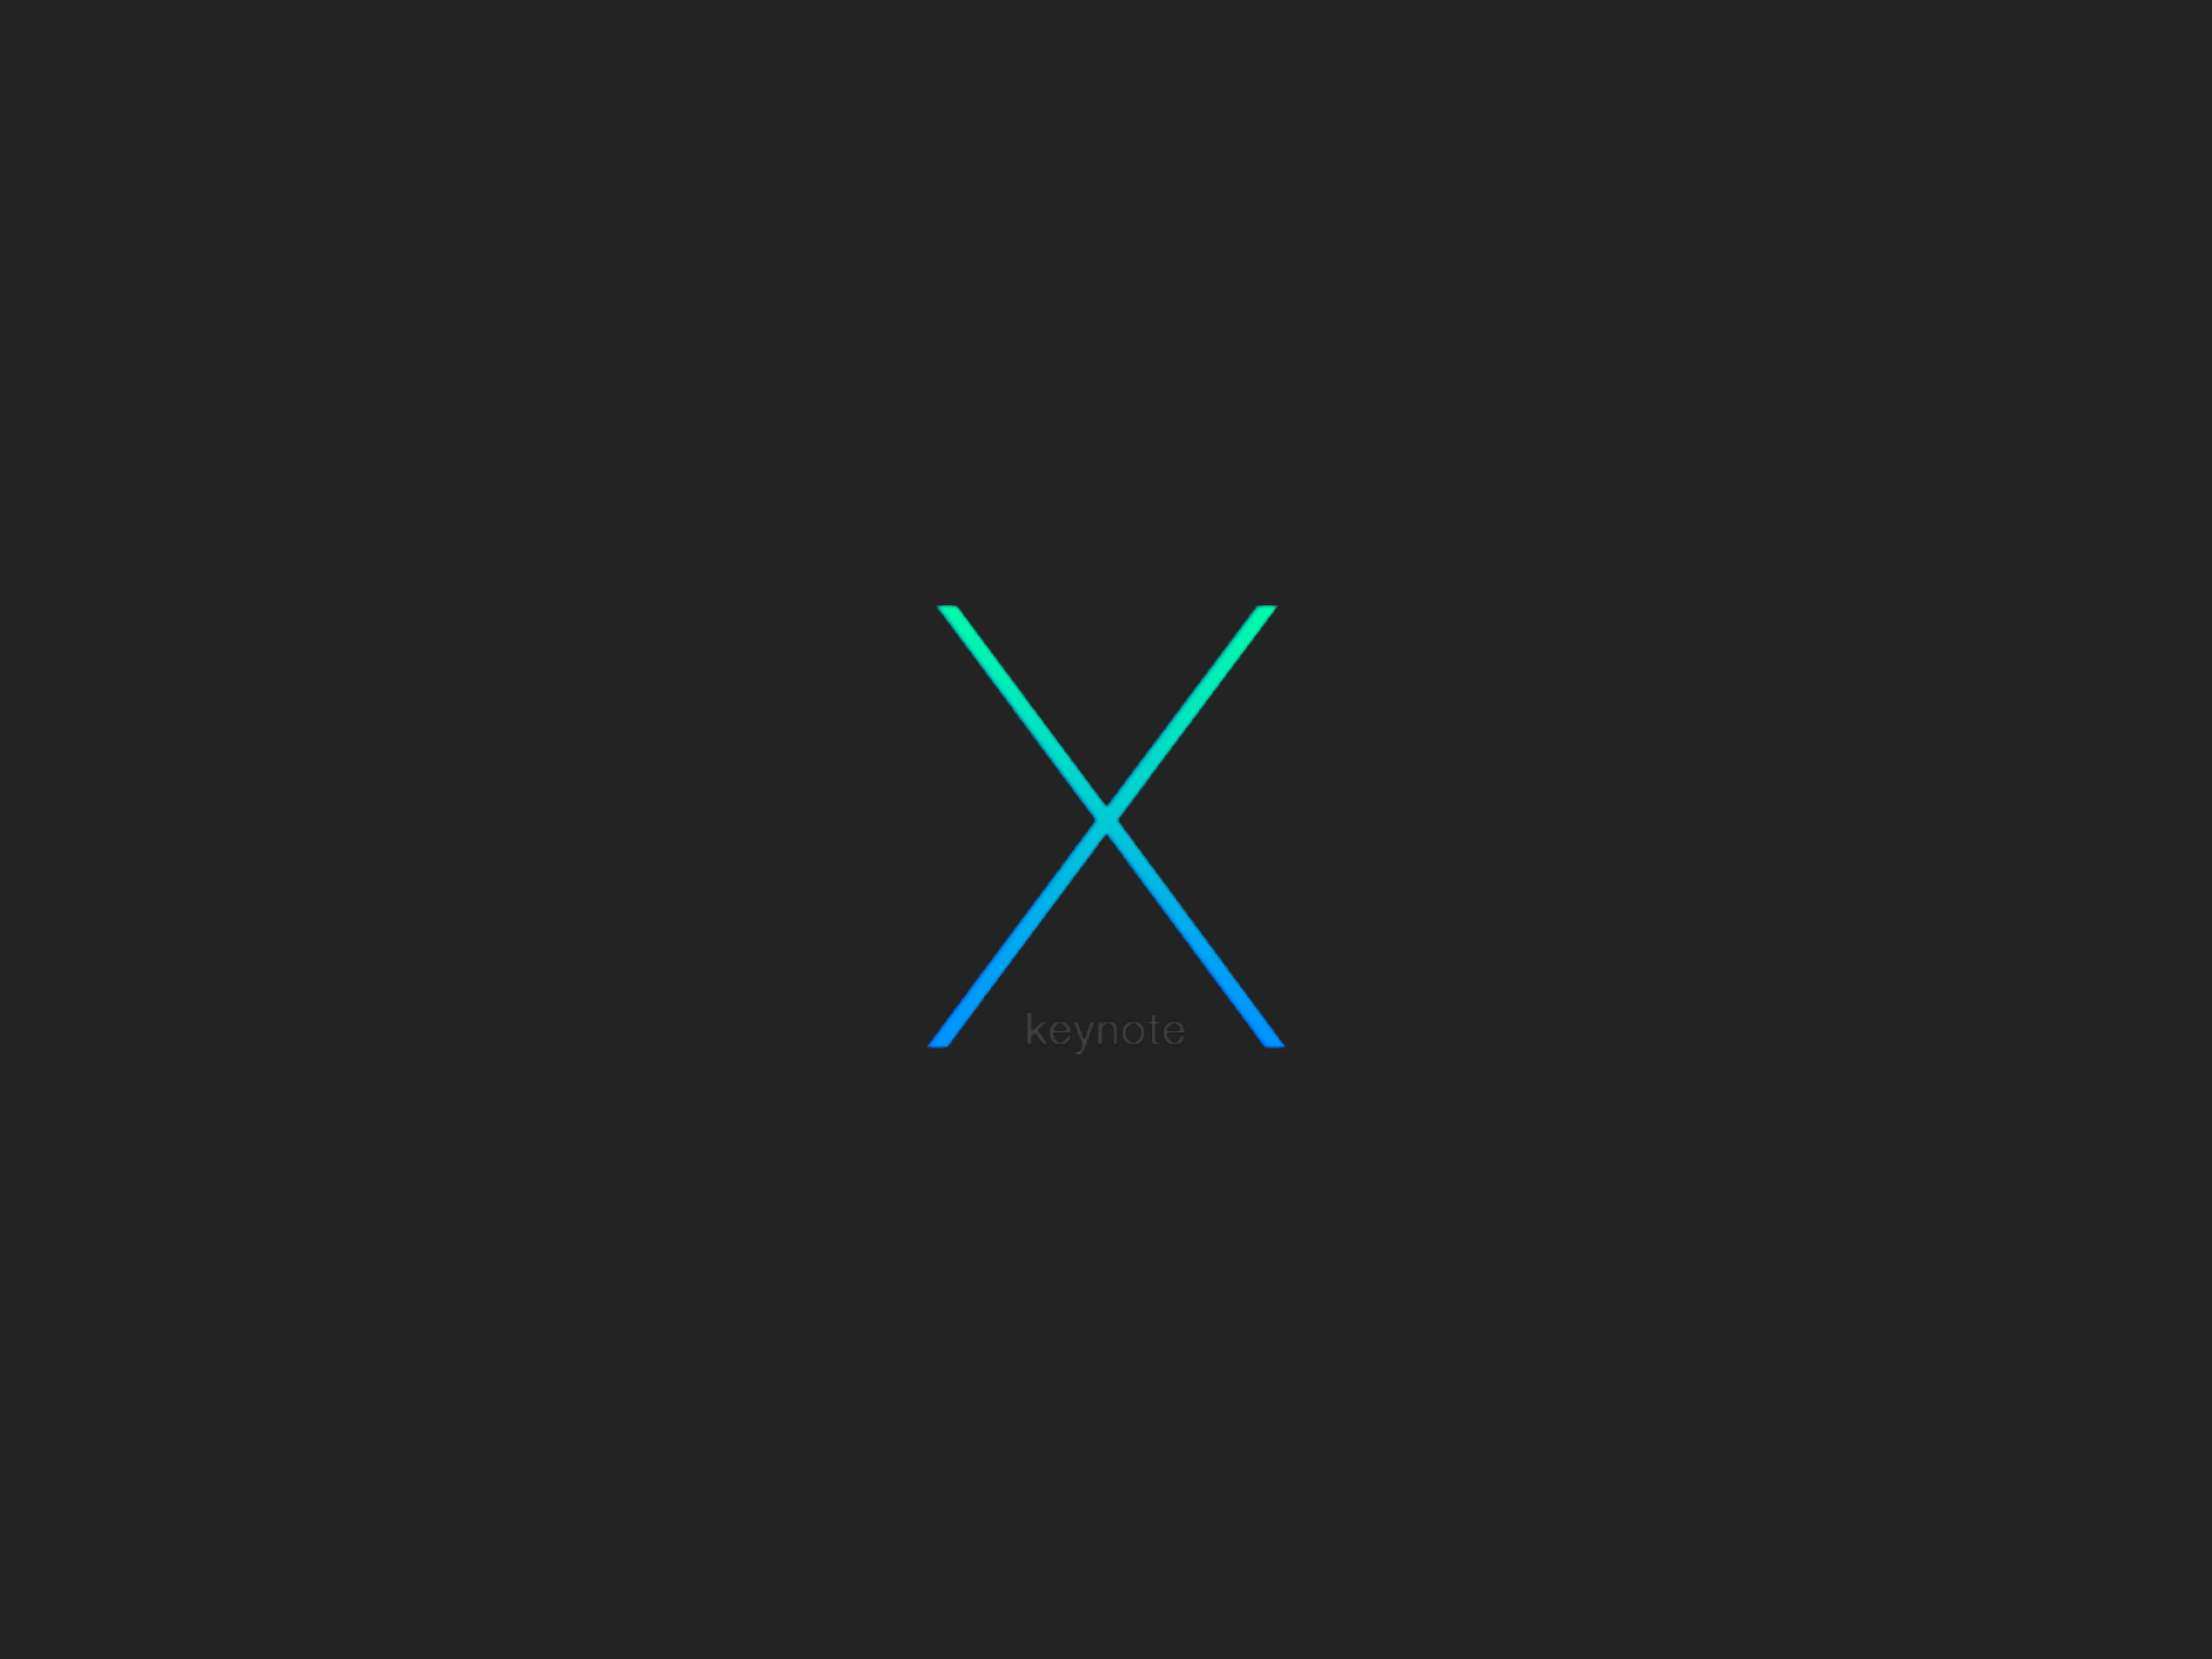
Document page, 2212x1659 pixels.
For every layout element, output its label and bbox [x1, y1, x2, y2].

picture [925, 605, 1287, 1054]
